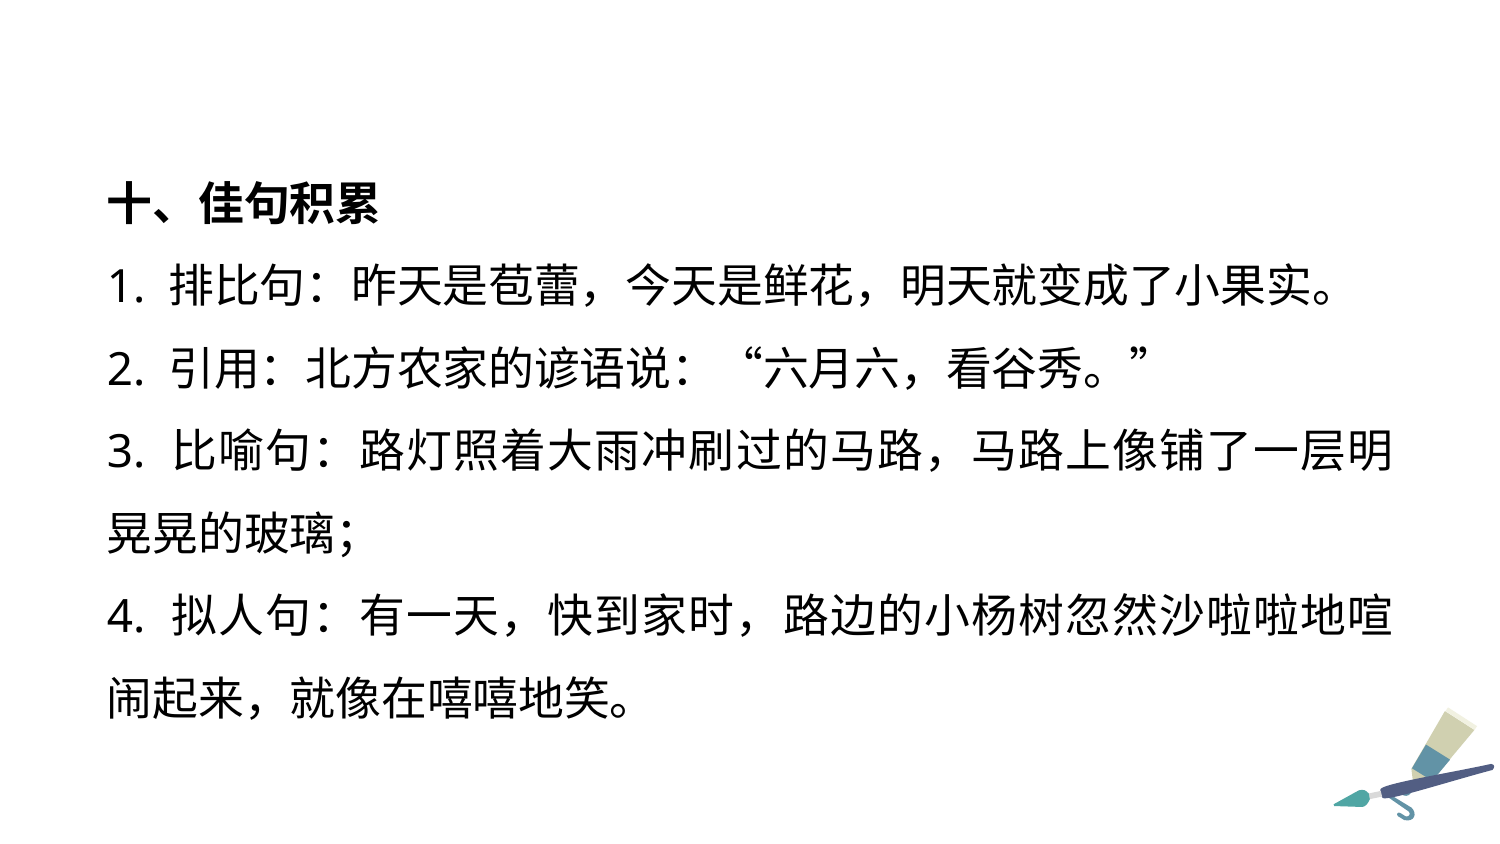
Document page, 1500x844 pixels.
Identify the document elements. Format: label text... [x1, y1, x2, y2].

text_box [1358, 708, 1481, 844]
text_box 十、佳句积累 1. 排比句：昨天是苞蕾，今天是鲜花，明天就变成了小果实。 2. 引用：北方农家的谚语说：“六月六，看谷秀。” 3. 比喻句：路灯照着大雨冲刷过的马路，马路上像铺了一层明晃晃的玻璃； 4. 拟人句：有一天，快到家时，路边的小杨树忽然沙啦啦地喧闹起来，就像在嘻嘻地笑。 [92, 139, 1408, 732]
